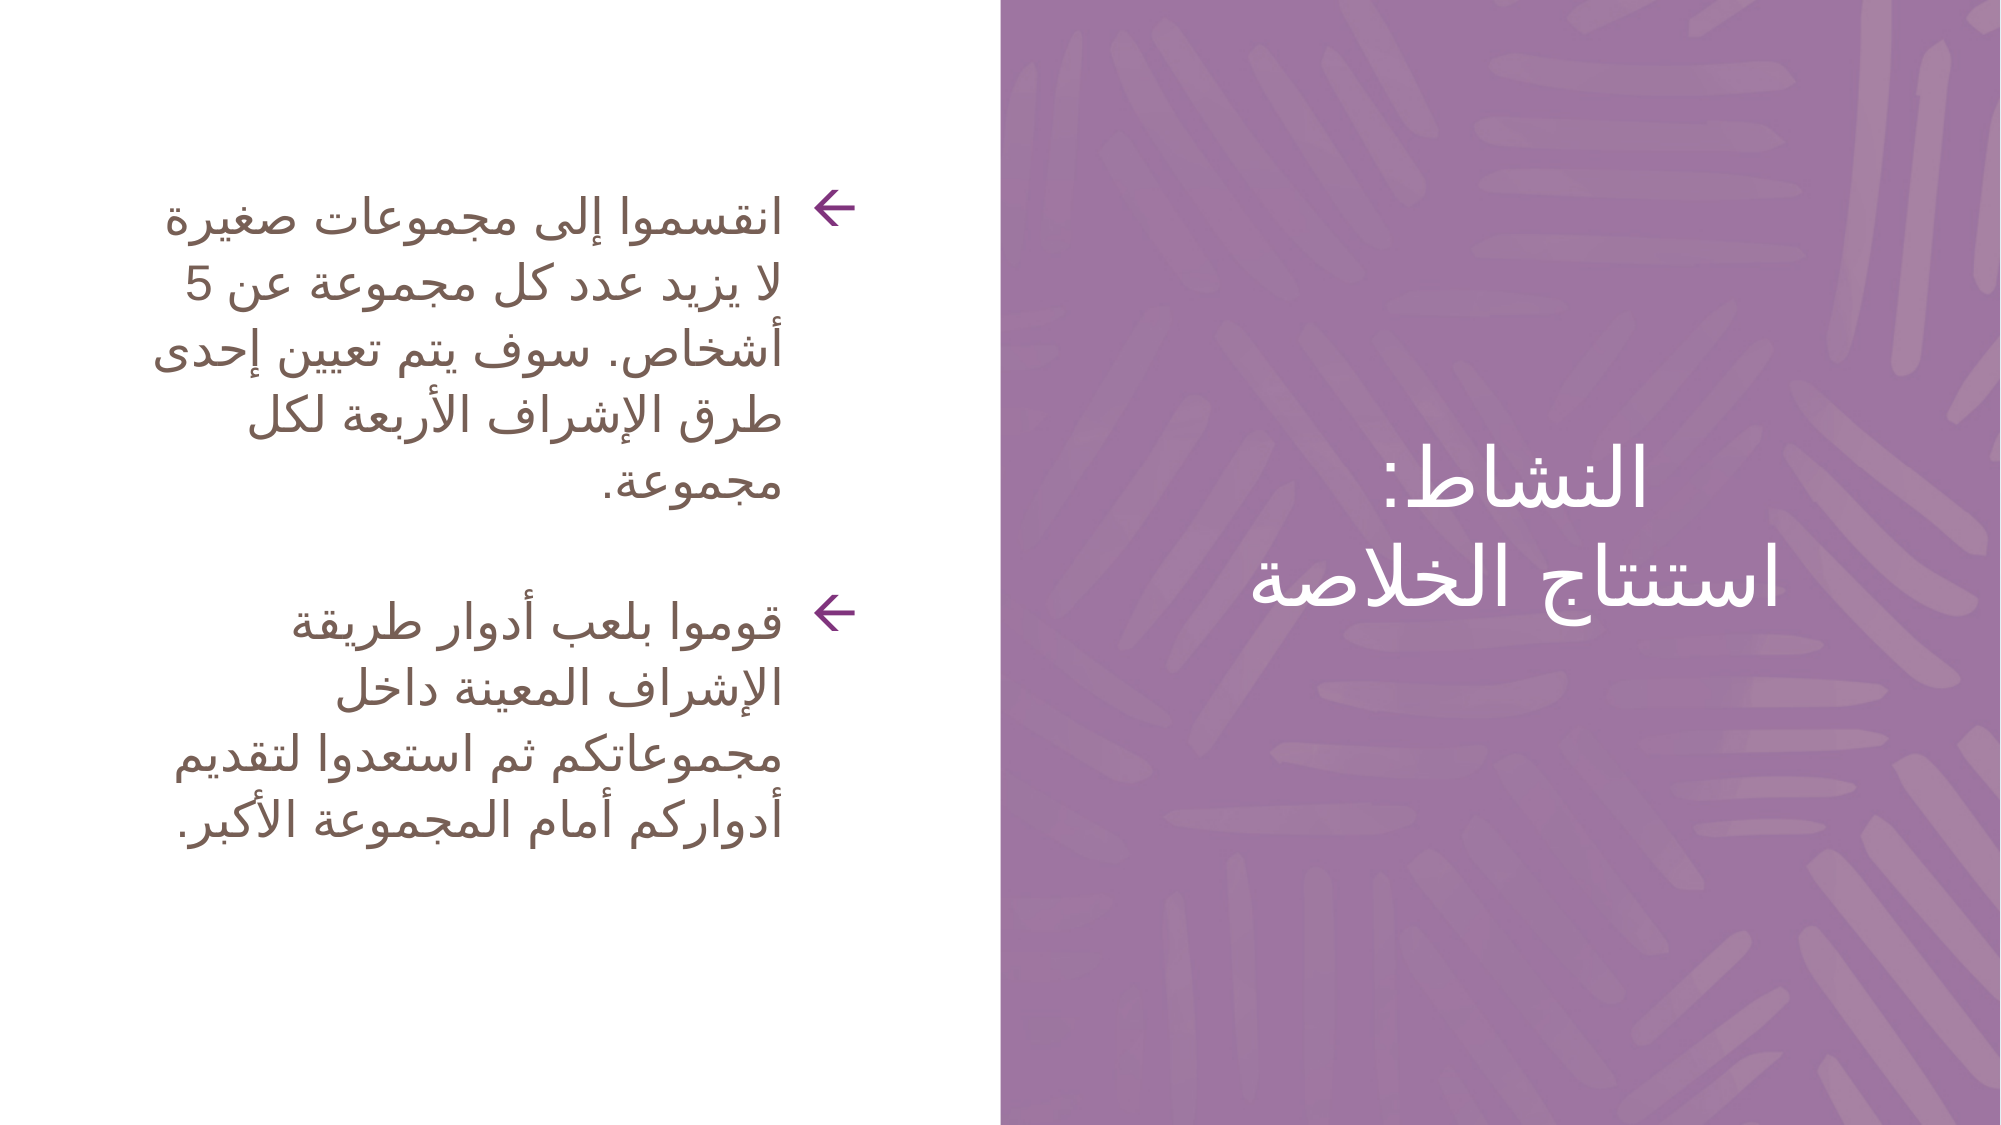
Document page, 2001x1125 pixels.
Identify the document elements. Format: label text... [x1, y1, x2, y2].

title النشاط: استنتاج الخلاصة [1124, 396, 1907, 651]
picture [0, 0, 2001, 1125]
list انقسموا إلى مجموعات صغيرة لا يزيد عدد كل مجموعة عن 5 أشخاص. سوف يتم تعيين إحدى طرق الإشراف الأربعة لكل مجموعة. قوموا بلعب أدوار طريقة الإشراف المعينة داخل مجموعاتكم ثم استعدوا لتقديم أدواركم أمام المجموعة الأكبر. [132, 168, 868, 999]
